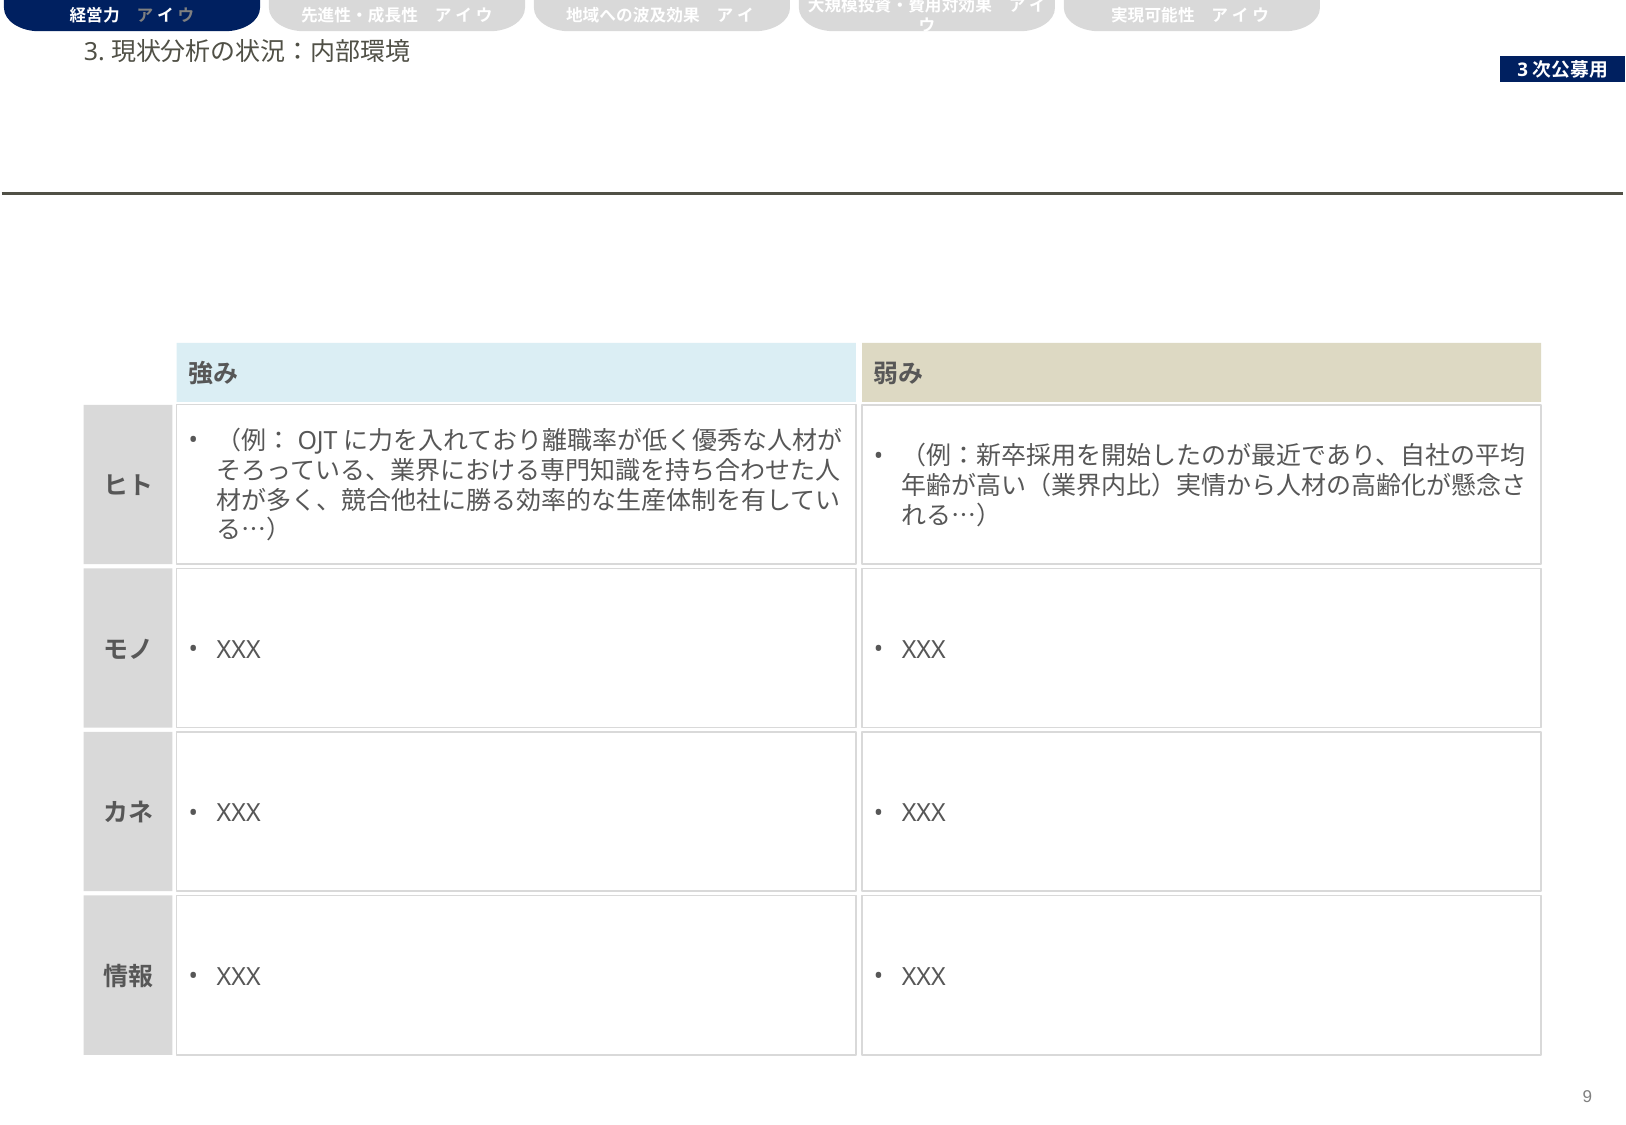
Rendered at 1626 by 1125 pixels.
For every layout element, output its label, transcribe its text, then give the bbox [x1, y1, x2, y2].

title 3.現状分析の状況：内部環境 [83, 39, 1542, 67]
text_box 情報 [83, 895, 173, 1056]
text_box XXX [176, 895, 857, 1056]
text_box XXX [176, 731, 857, 892]
text_box ヒト [83, 404, 173, 565]
text_box モノ [83, 567, 173, 729]
text_box （例：OJTに力を入れており離職率が低く優秀な人材がそろっている、業界における専門知識を持ち合わせた人材が多く、競合他社に勝る効率的な生産体制を有している…） [176, 404, 857, 565]
text_box XXX [176, 567, 857, 729]
text_box 強み [176, 342, 857, 403]
text_box 先進性・成長性 ア イ ウ [268, 0, 526, 33]
text_box XXX [861, 895, 1542, 1056]
text_box カネ [83, 731, 173, 892]
text_box （例：新卒採用を開始したのが最近であり、自社の平均年齢が高い（業界内比）実情から人材の高齢化が懸念される…） [861, 404, 1542, 565]
text_box 実現可能性 ア イ ウ [1062, 0, 1321, 33]
text_box 大規模投資・費用対効果 ア イ ウ [798, 0, 1056, 33]
text_box XXX [861, 567, 1542, 729]
text_box 経営力 ア イ ウ [3, 0, 261, 33]
text_box 弱み [861, 342, 1542, 403]
text_box 地域への波及効果 ア イ [533, 0, 791, 33]
text_box XXX [861, 731, 1542, 892]
